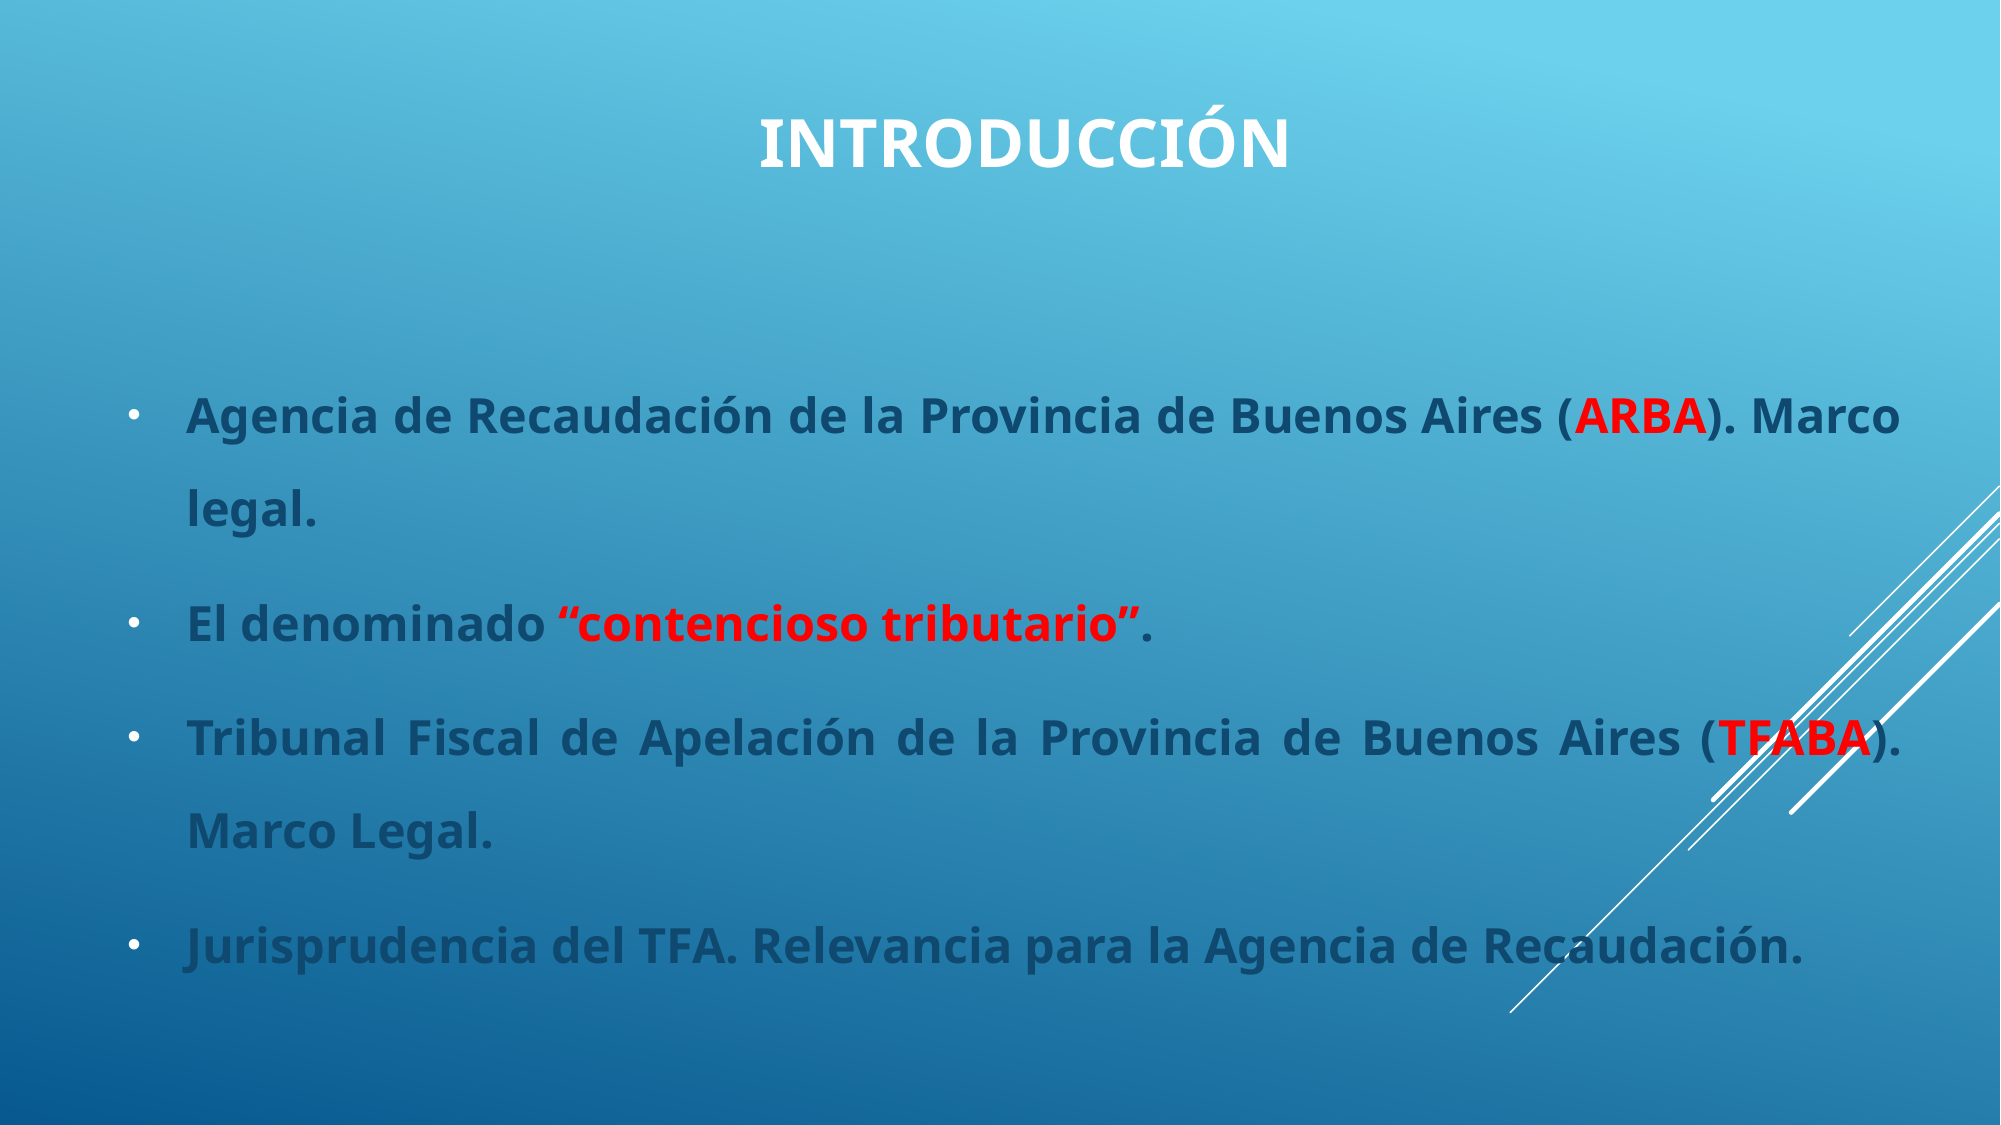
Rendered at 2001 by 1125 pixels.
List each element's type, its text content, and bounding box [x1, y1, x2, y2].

list Agencia de Recaudación de la Provincia de Buenos Aires (ARBA). Marco legal. El denominado “contencioso tributario”. Tribunal Fiscal de Apelación de la Provincia de Buenos Aires (TFABA). Marco Legal. Jurisprudencia del TFA. Relevancia para la Agencia de Recaudación. [112, 203, 1917, 984]
title INTRODUCCIÓN [112, 33, 1958, 249]
